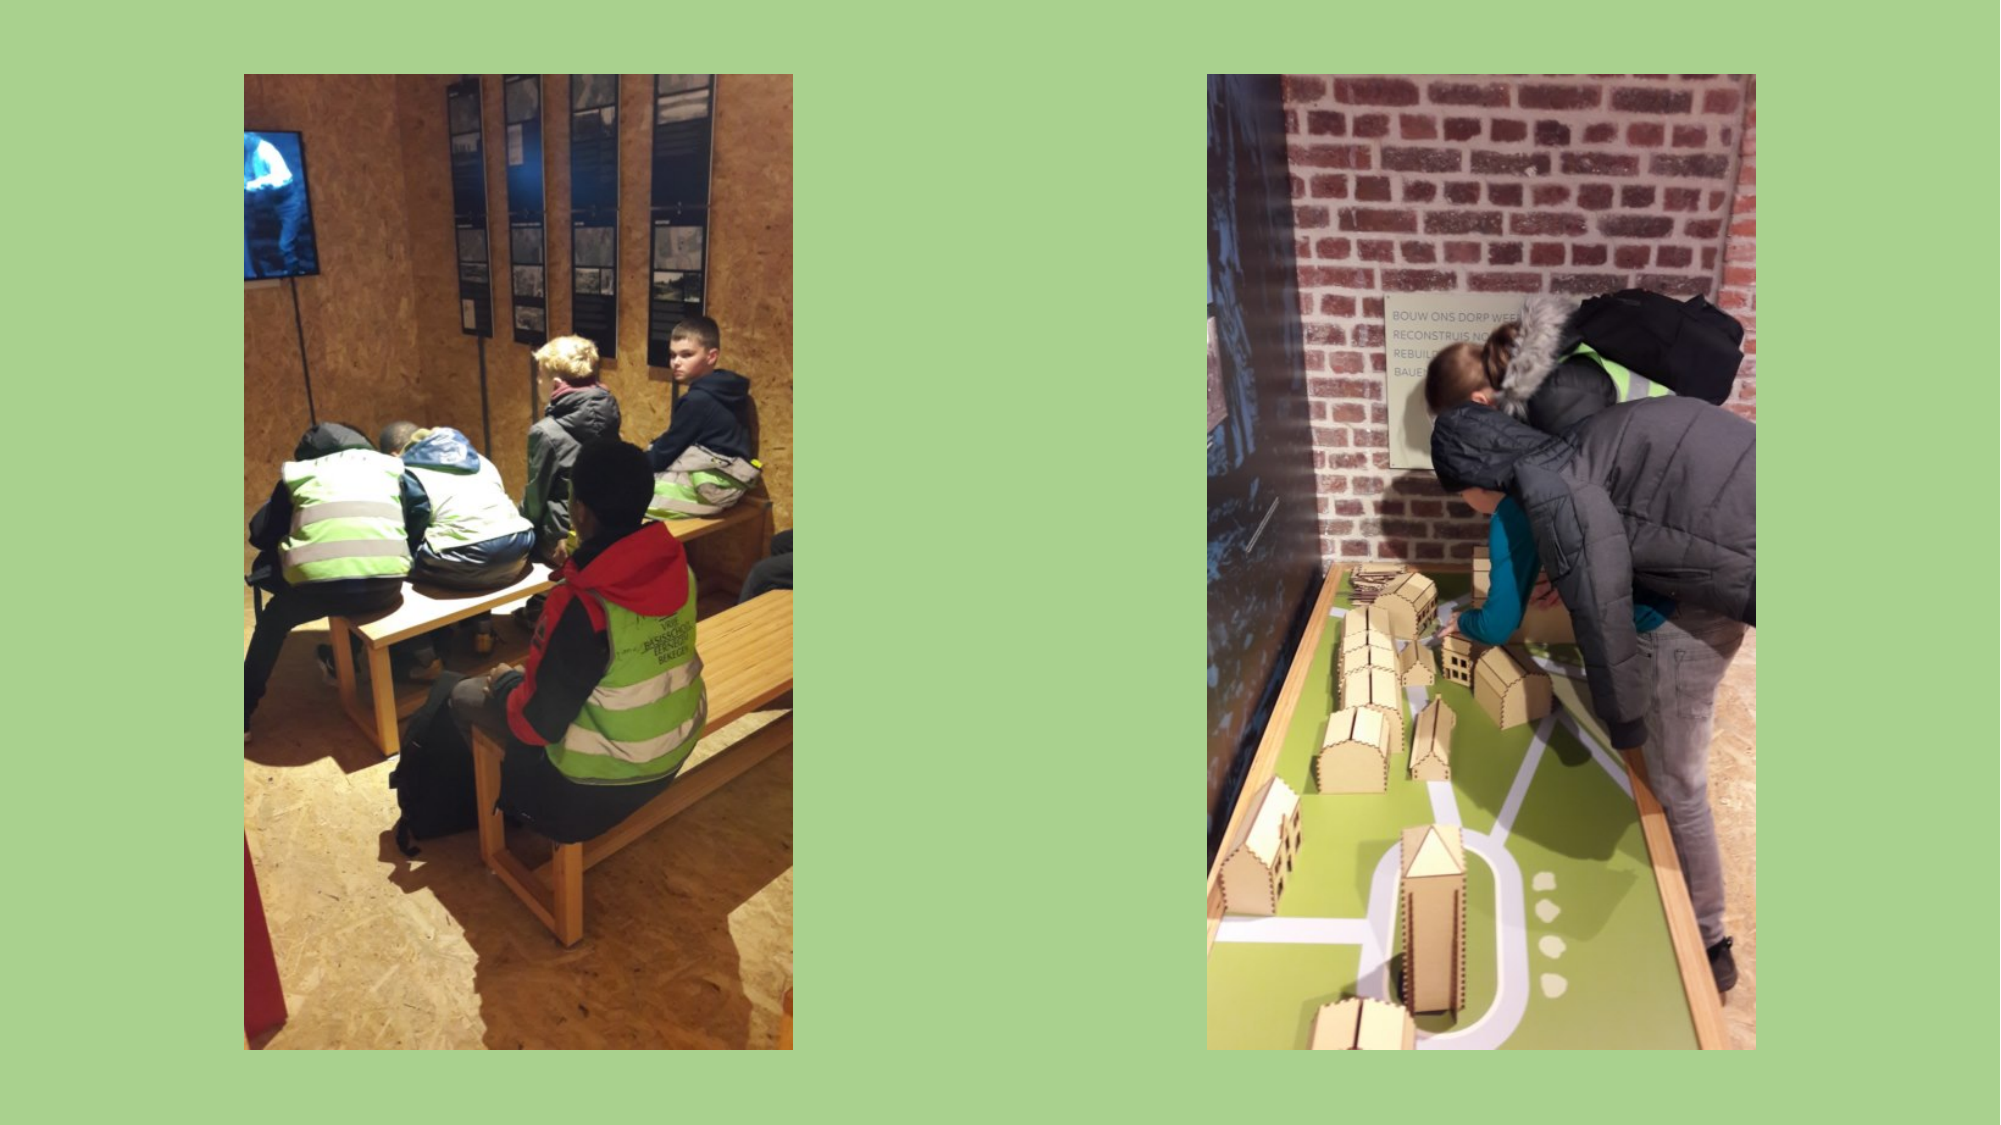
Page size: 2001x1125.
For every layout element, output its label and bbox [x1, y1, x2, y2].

picture [1206, 74, 1756, 1050]
picture [244, 74, 793, 1050]
